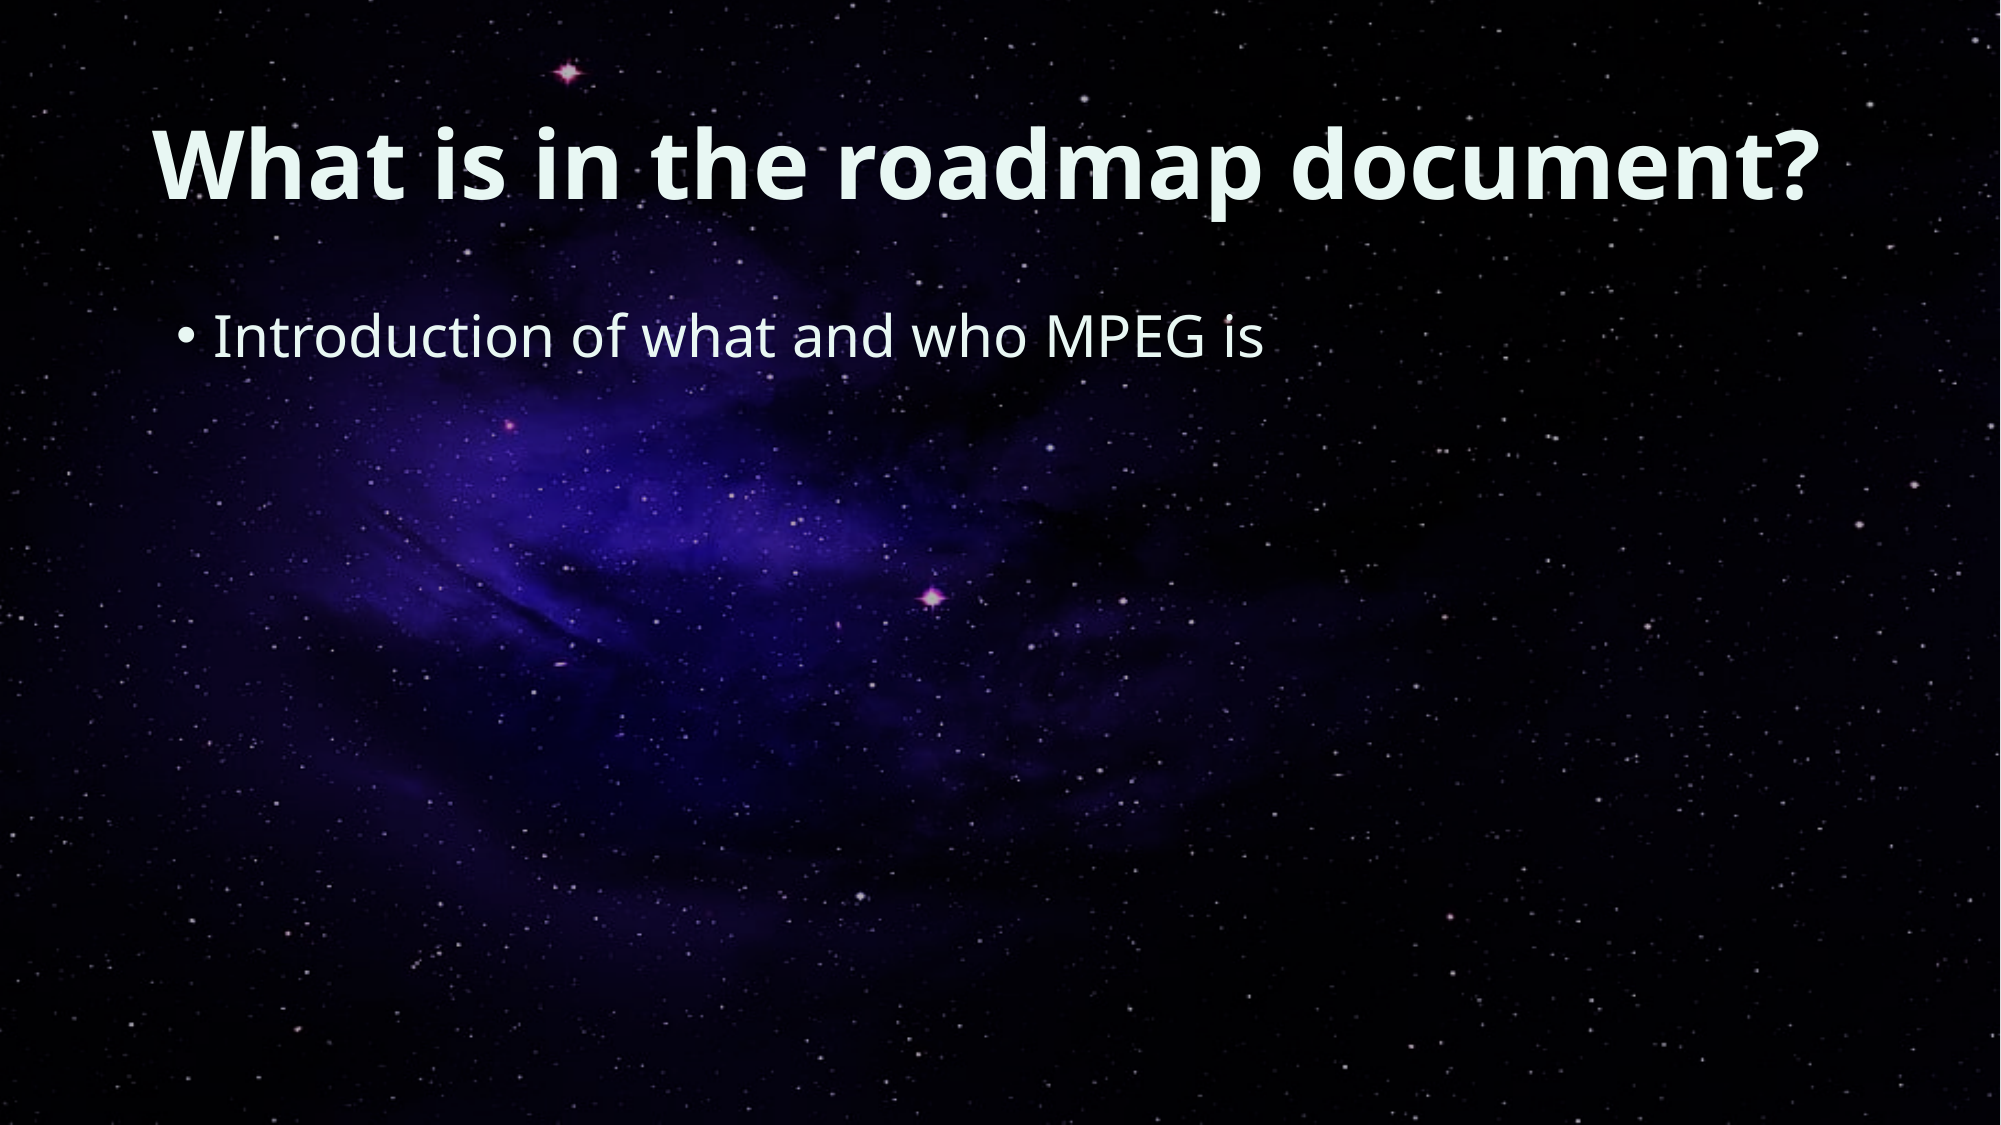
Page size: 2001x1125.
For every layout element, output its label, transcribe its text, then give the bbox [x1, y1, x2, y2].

list Introduction of what and who MPEG is [160, 299, 1840, 1014]
picture [0, 0, 2001, 1125]
title What is in the roadmap document? [137, 59, 1863, 278]
